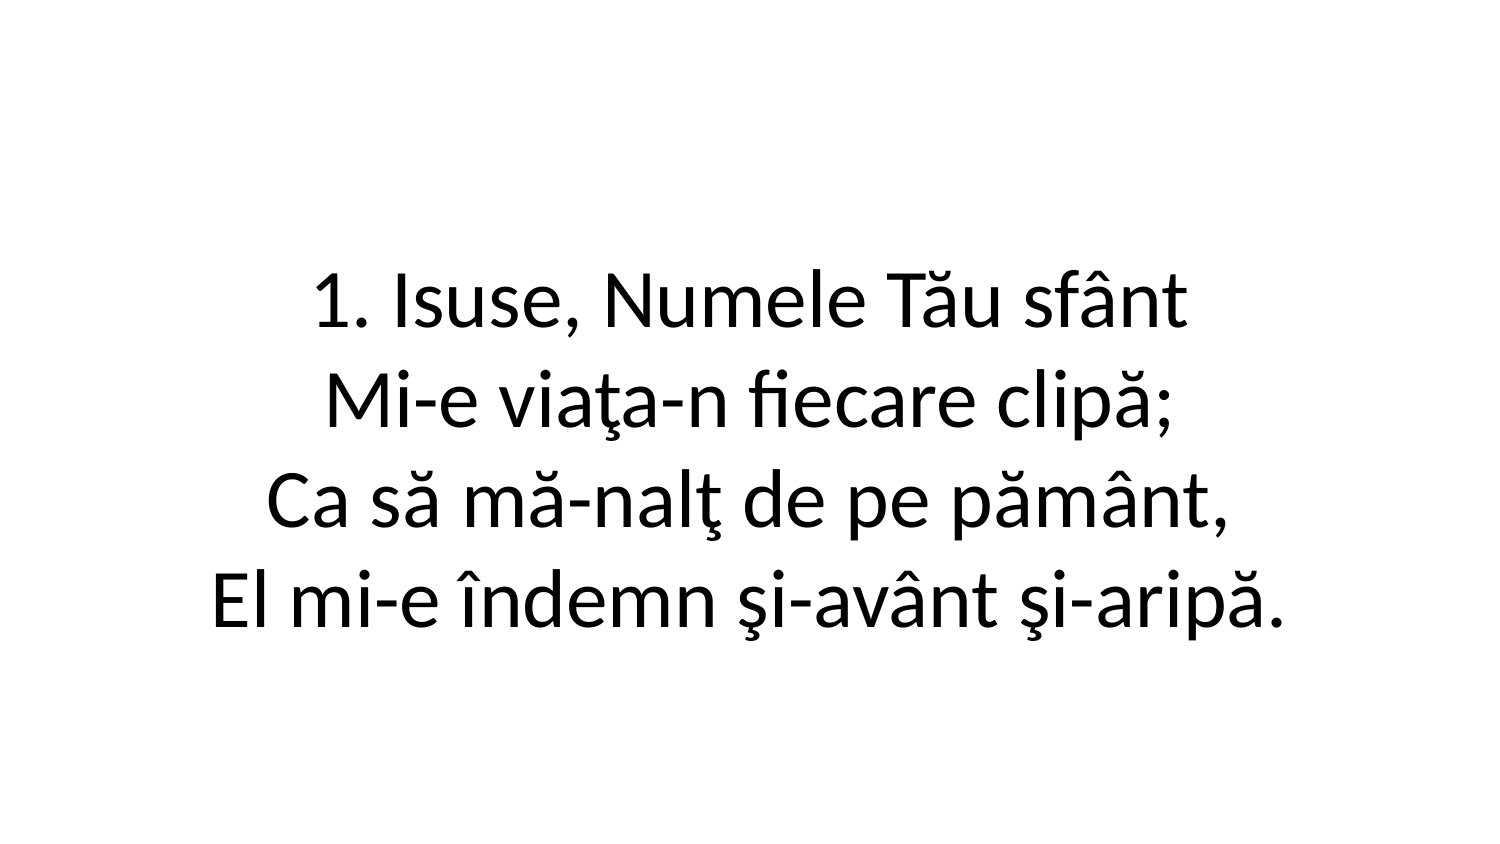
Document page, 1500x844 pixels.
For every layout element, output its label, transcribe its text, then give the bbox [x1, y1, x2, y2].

text_box 1. Isuse, Numele Tău sfânt Mi-e viaţa-n fiecare clipă; Ca să mă-nalţ de pe pământ, El mi-e îndemn şi-avânt şi-aripă. [195, 192, 1304, 652]
